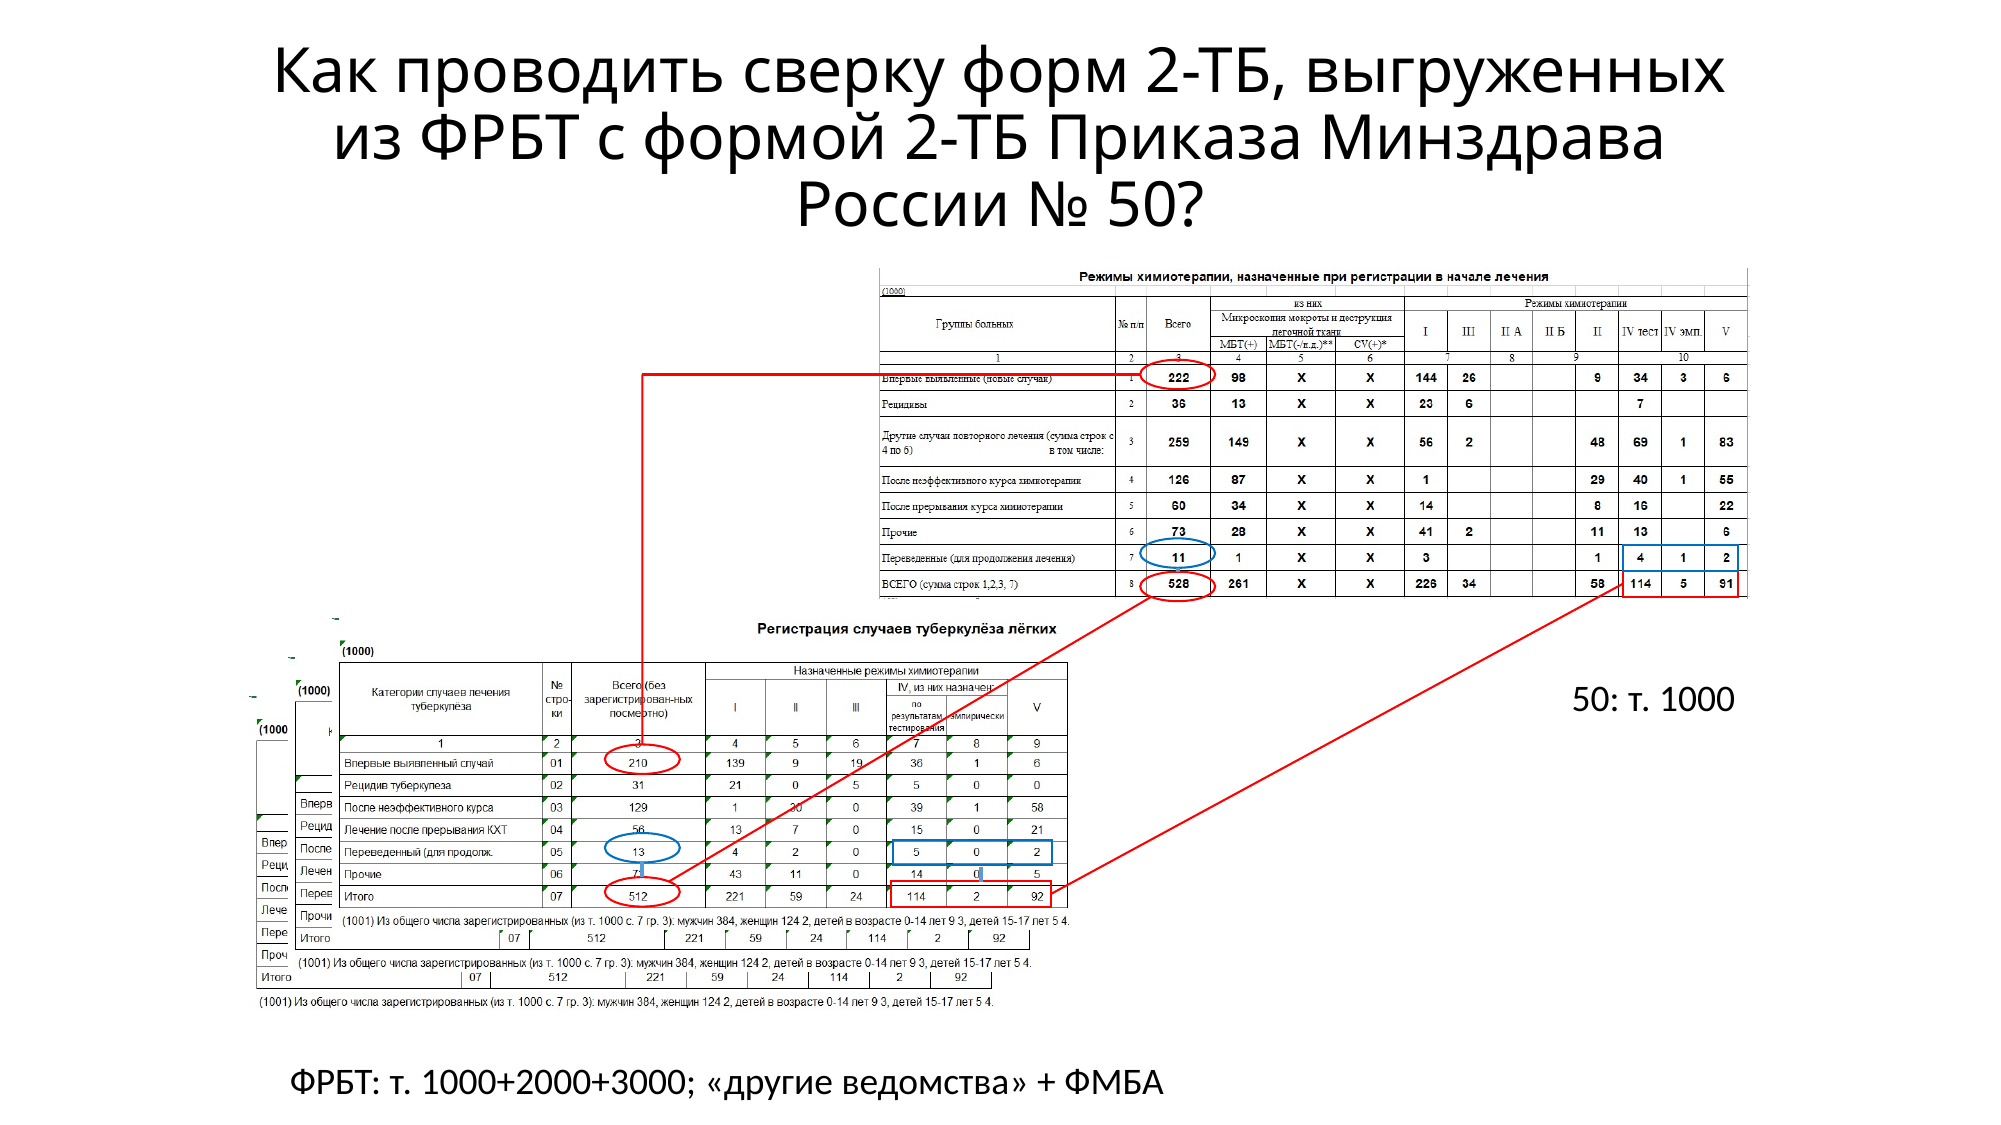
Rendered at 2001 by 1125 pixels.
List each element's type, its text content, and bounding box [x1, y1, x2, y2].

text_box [668, 596, 1050, 882]
text_box 50: т. 1000 [1623, 666, 1763, 727]
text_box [1050, 583, 1623, 895]
picture [249, 618, 1078, 1011]
text_box ФРБТ: т. 1000+2000+3000; «другие ведомства» + ФМБА [275, 1049, 1216, 1110]
title Как проводить сверку форм 2-ТБ, выгруженных из ФРБТ с формой 2-ТБ Приказа Минздрава России № 50? [249, 30, 1750, 249]
picture [879, 268, 1750, 599]
